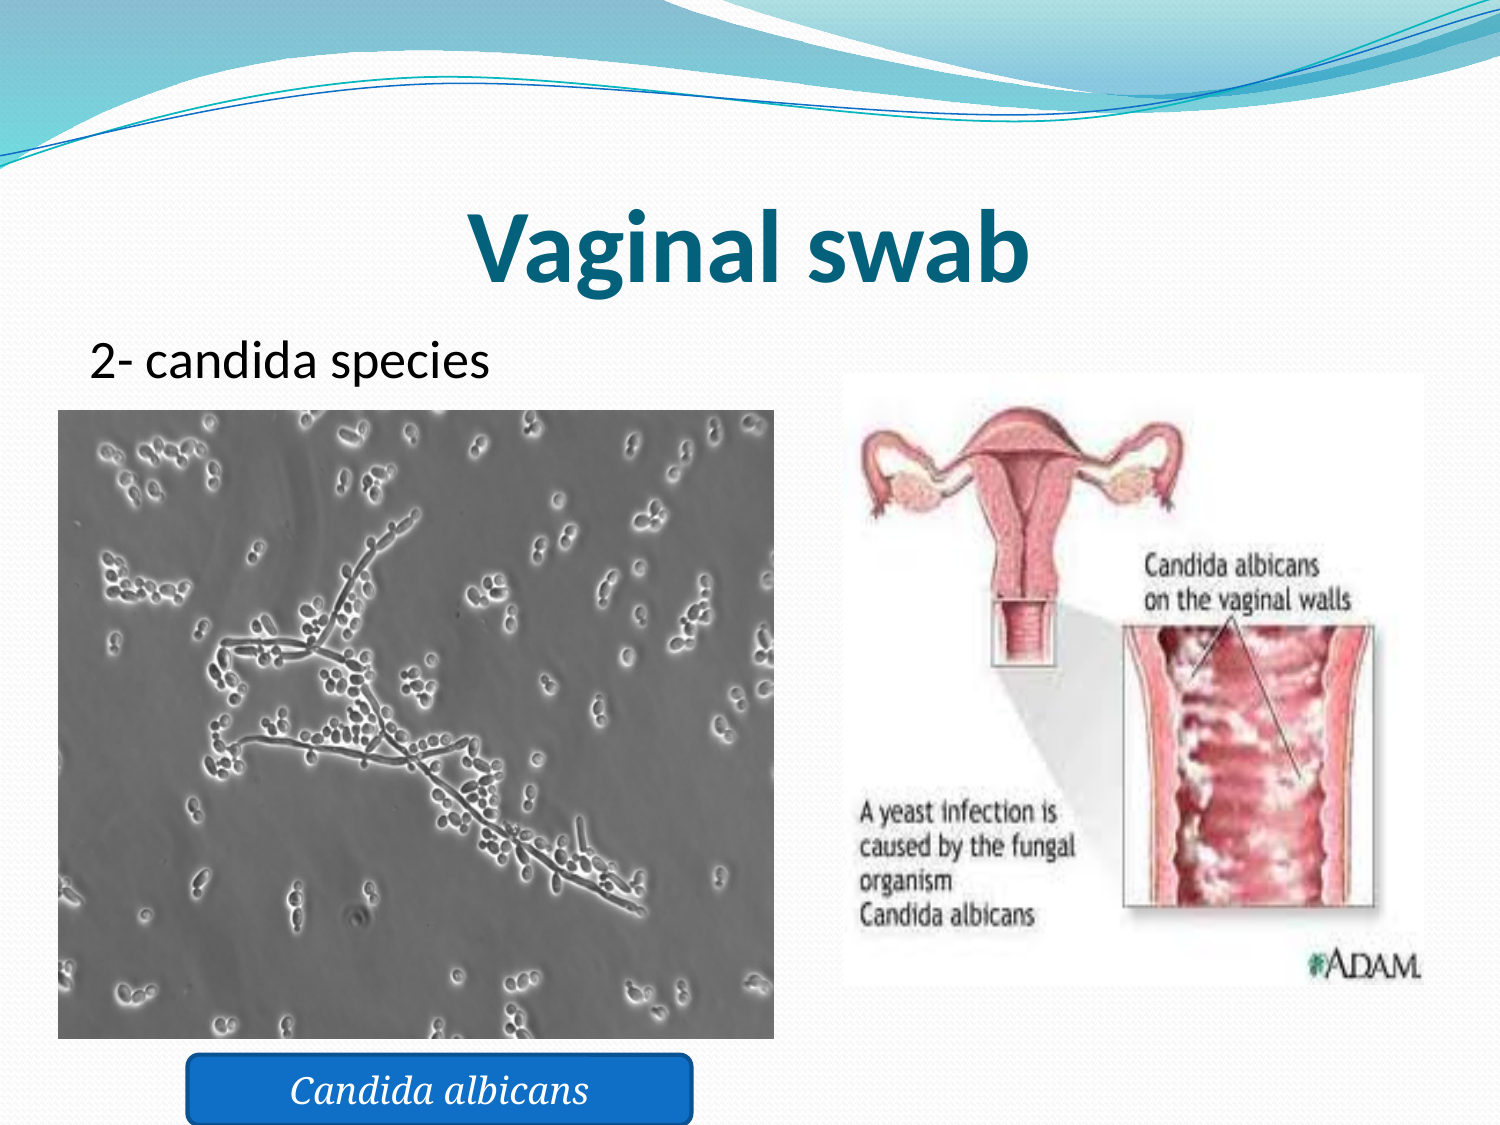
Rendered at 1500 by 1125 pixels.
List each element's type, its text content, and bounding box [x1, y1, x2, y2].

list 2- candida species [75, 317, 1425, 1038]
picture [843, 374, 1424, 985]
text_box Candida albicans [185, 1053, 694, 1125]
title Vaginal swab [75, 115, 1425, 303]
picture [58, 409, 774, 1040]
